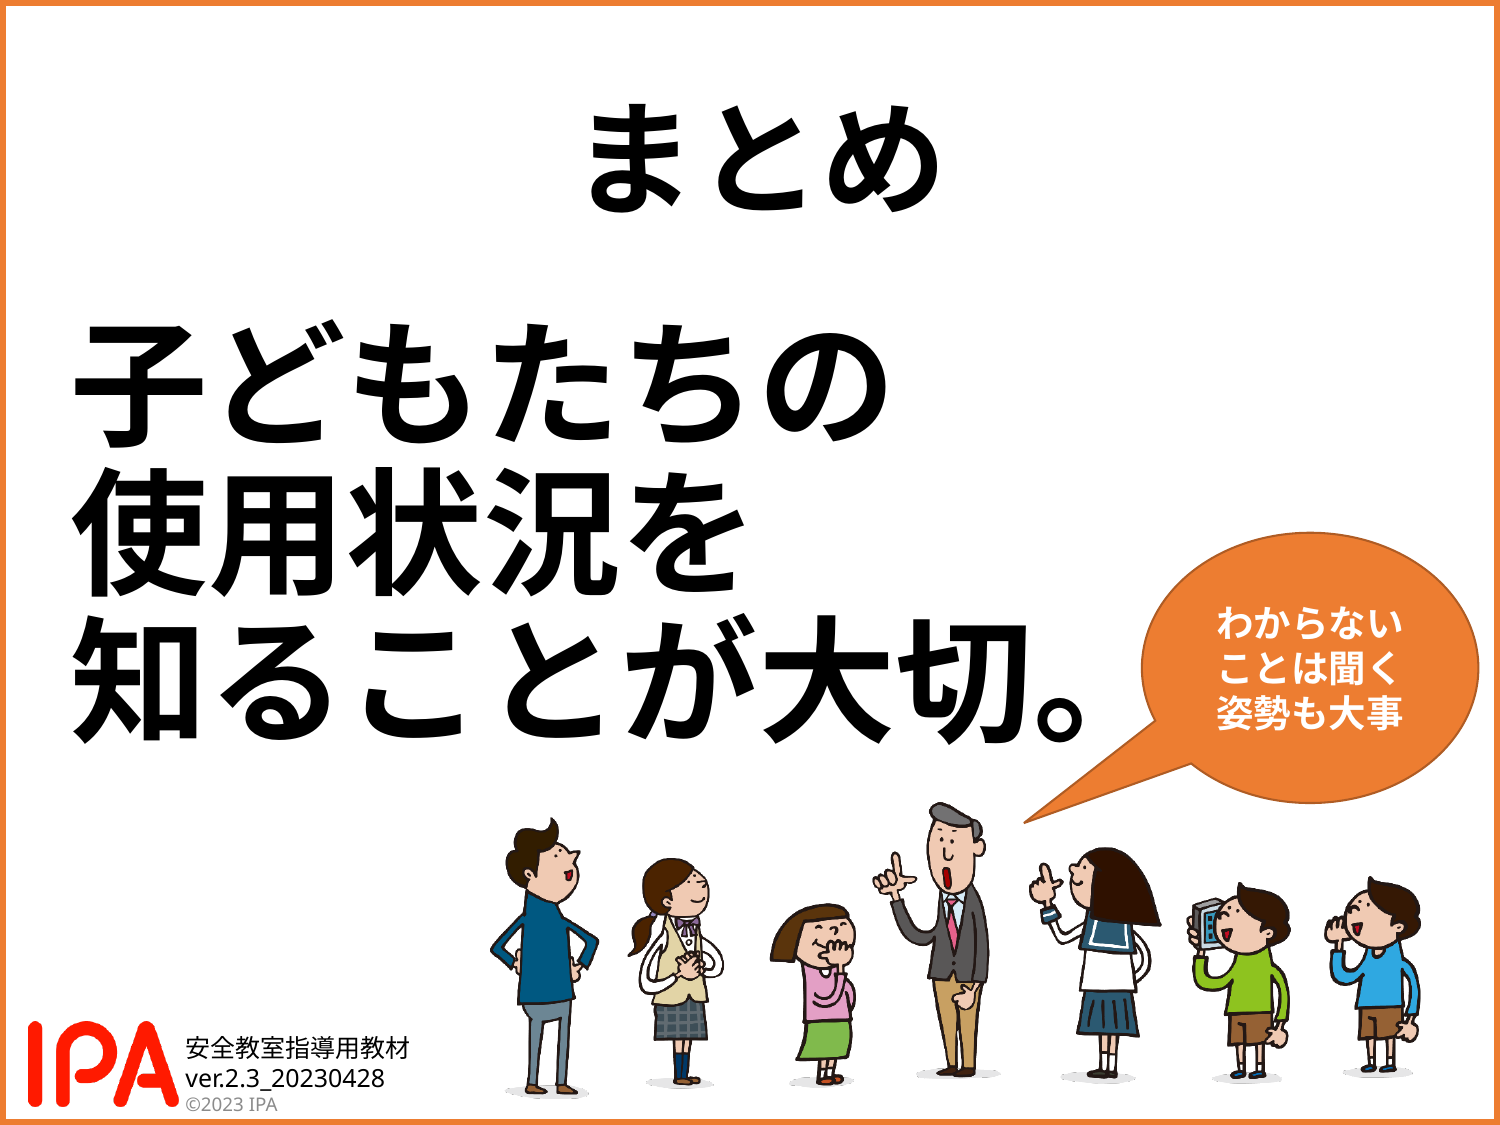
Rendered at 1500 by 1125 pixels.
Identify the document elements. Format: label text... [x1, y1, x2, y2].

picture [28, 1021, 179, 1107]
title 子どもたちの 使用状況を 知ることが大切。 [55, 297, 1331, 782]
text_box わからないことは聞く姿勢も大事 [1023, 531, 1480, 825]
picture [490, 802, 1421, 1099]
